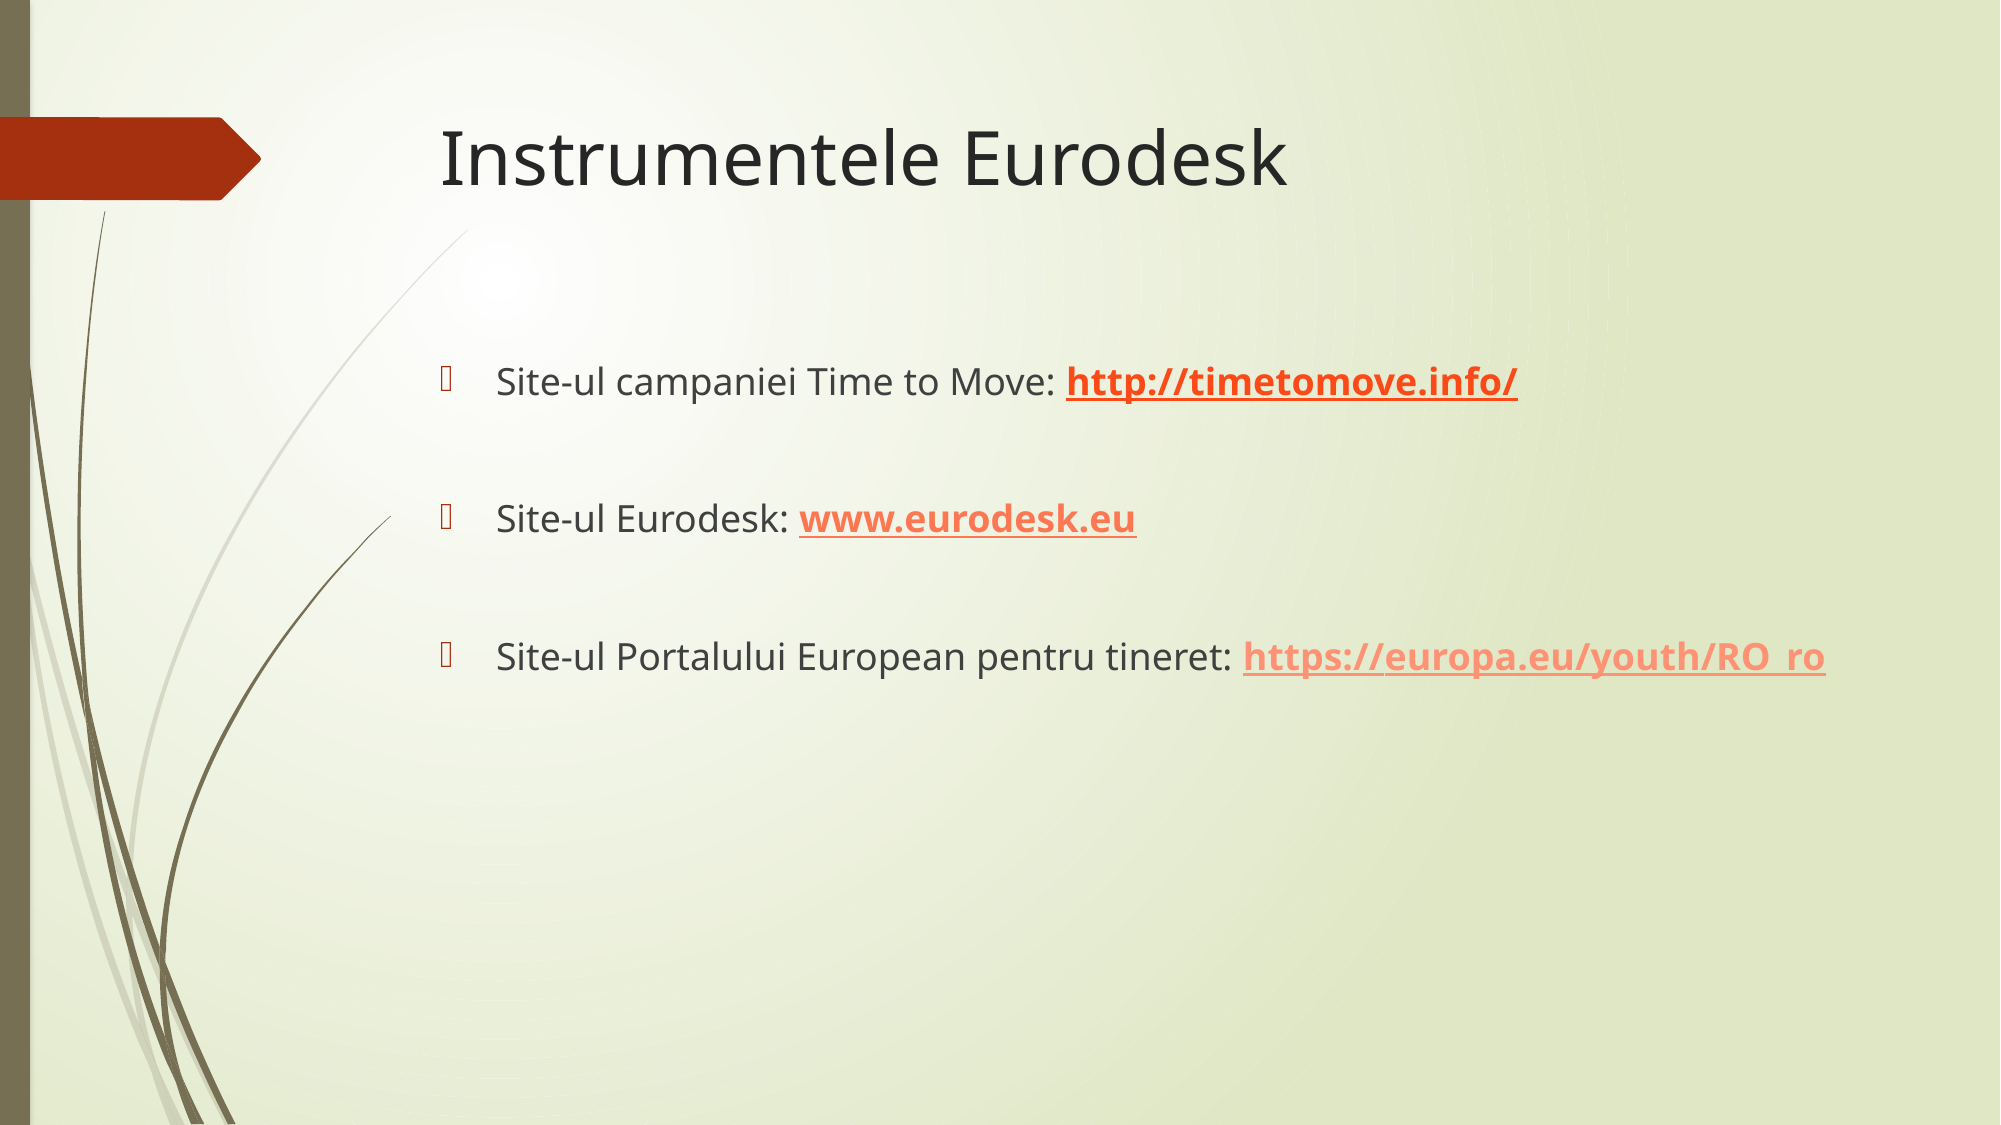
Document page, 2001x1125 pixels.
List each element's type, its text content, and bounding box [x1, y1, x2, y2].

list Site-ul campaniei Time to Move: http://timetomove.info/ Site-ul Eurodesk: www.eurodesk.eu Site-ul Portalului European pentru tineret: https://europa.eu/youth/RO_ro [424, 350, 1888, 970]
title Instrumentele Eurodesk [425, 102, 1888, 313]
